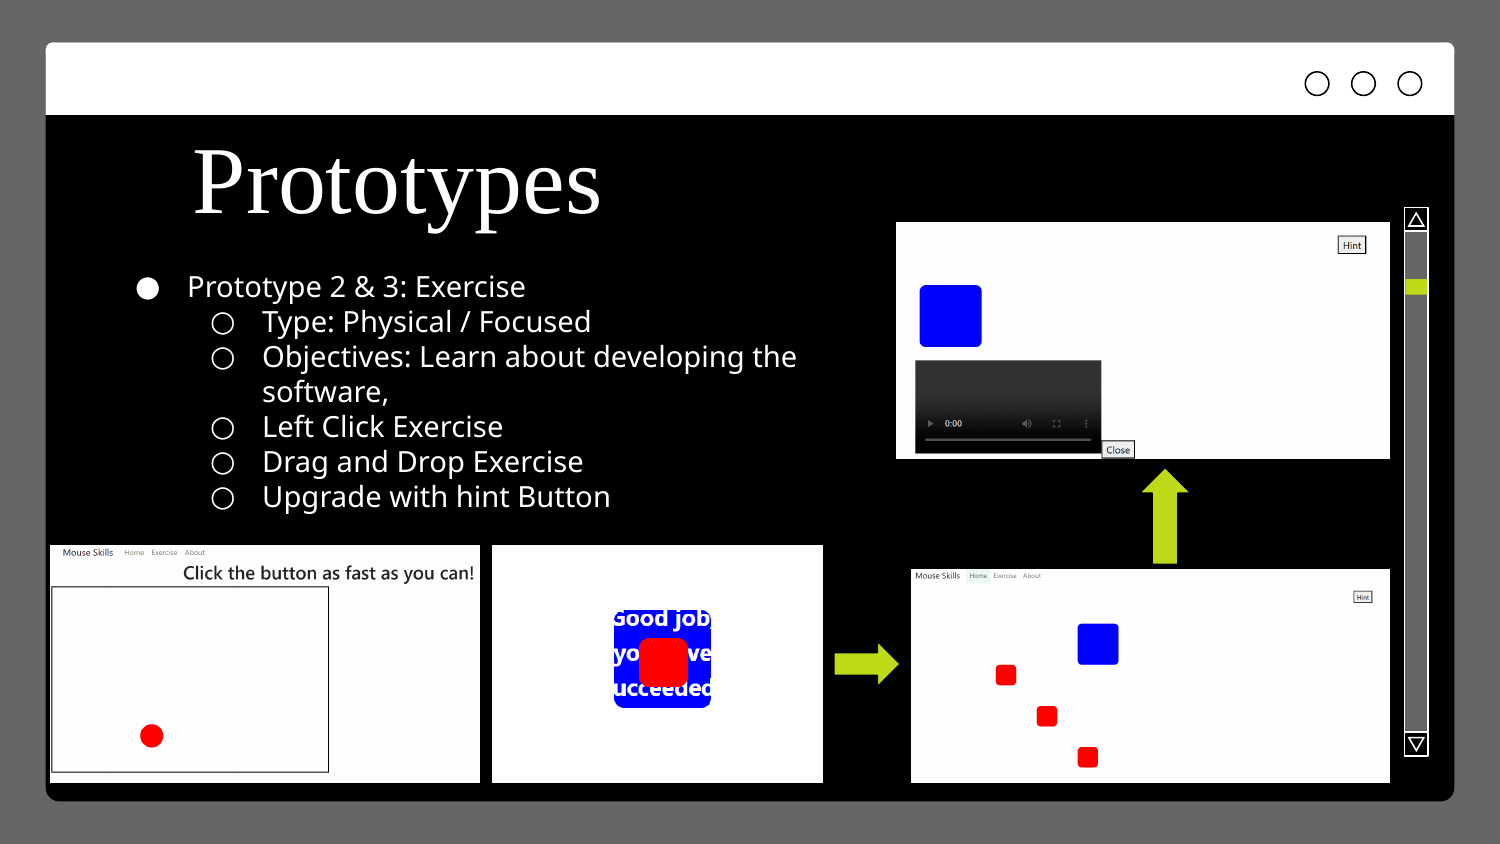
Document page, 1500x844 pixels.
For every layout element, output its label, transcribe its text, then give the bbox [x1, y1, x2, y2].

text_box [1139, 468, 1191, 565]
picture [911, 569, 1390, 783]
title Prototypes [59, 109, 737, 241]
text_box [833, 641, 901, 687]
picture [896, 222, 1390, 460]
picture [491, 545, 823, 783]
text_box Prototype 2 & 3: Exercise Type: Physical / Focused Objectives: Learn about developing the software, Left Click Exercise Drag and Drop Exercise Upgrade with hint Button [97, 253, 944, 528]
picture [49, 545, 480, 783]
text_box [1404, 207, 1429, 757]
